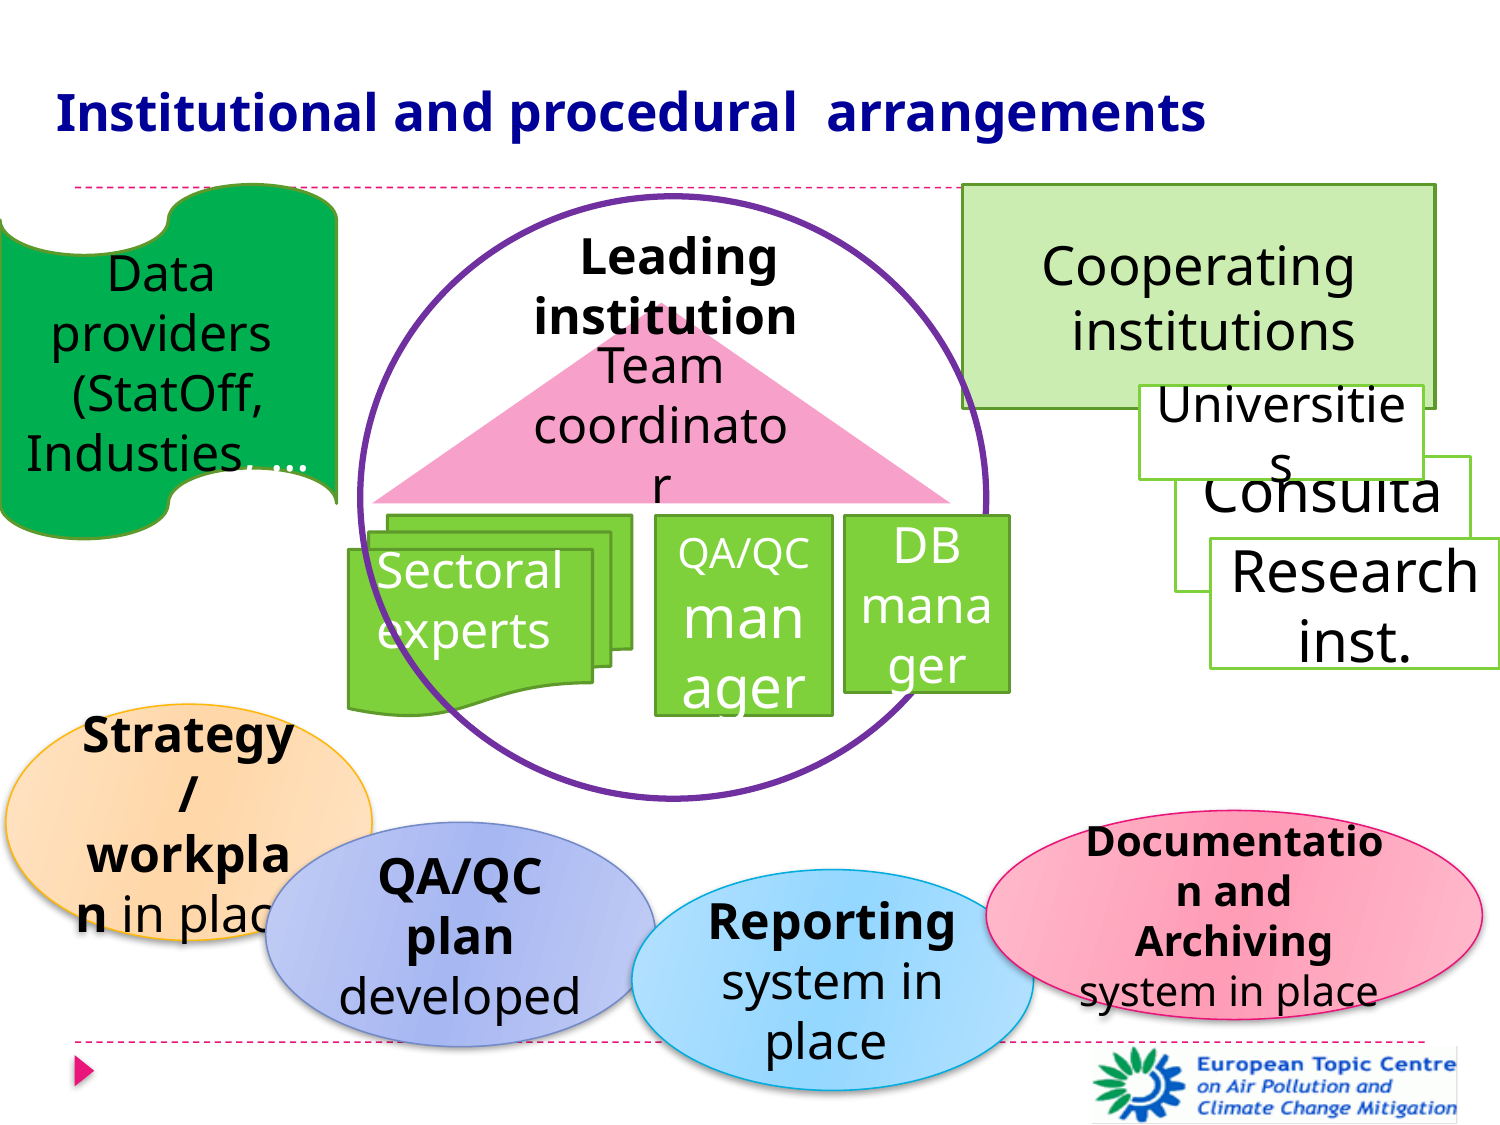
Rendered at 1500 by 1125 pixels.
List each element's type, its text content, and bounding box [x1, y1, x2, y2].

text_box [486, 194, 861, 254]
list Cooperating institutions [961, 183, 1437, 410]
title Institutional and procedural arrangements [41, 30, 1471, 149]
text_box QA/QC plan developed [264, 821, 656, 1048]
text_box Strategy / workplan in place [5, 703, 373, 942]
text_box Sectoral experts [346, 547, 451, 718]
text_box Leading institution [477, 254, 881, 316]
text_box Data providers (StatOff, Industies, … [0, 182, 339, 541]
text_box QA/QC manager [654, 514, 834, 717]
text_box Documentation and Archiving system in place [985, 809, 1484, 1021]
text_box Consultants [1174, 455, 1472, 593]
text_box DB manager [843, 514, 1011, 694]
text_box Reporting system in place [631, 868, 1034, 1092]
text_box Universities [1138, 384, 1425, 481]
text_box Research inst. [1209, 537, 1500, 670]
picture [1092, 1046, 1459, 1125]
text_box [358, 260, 988, 801]
